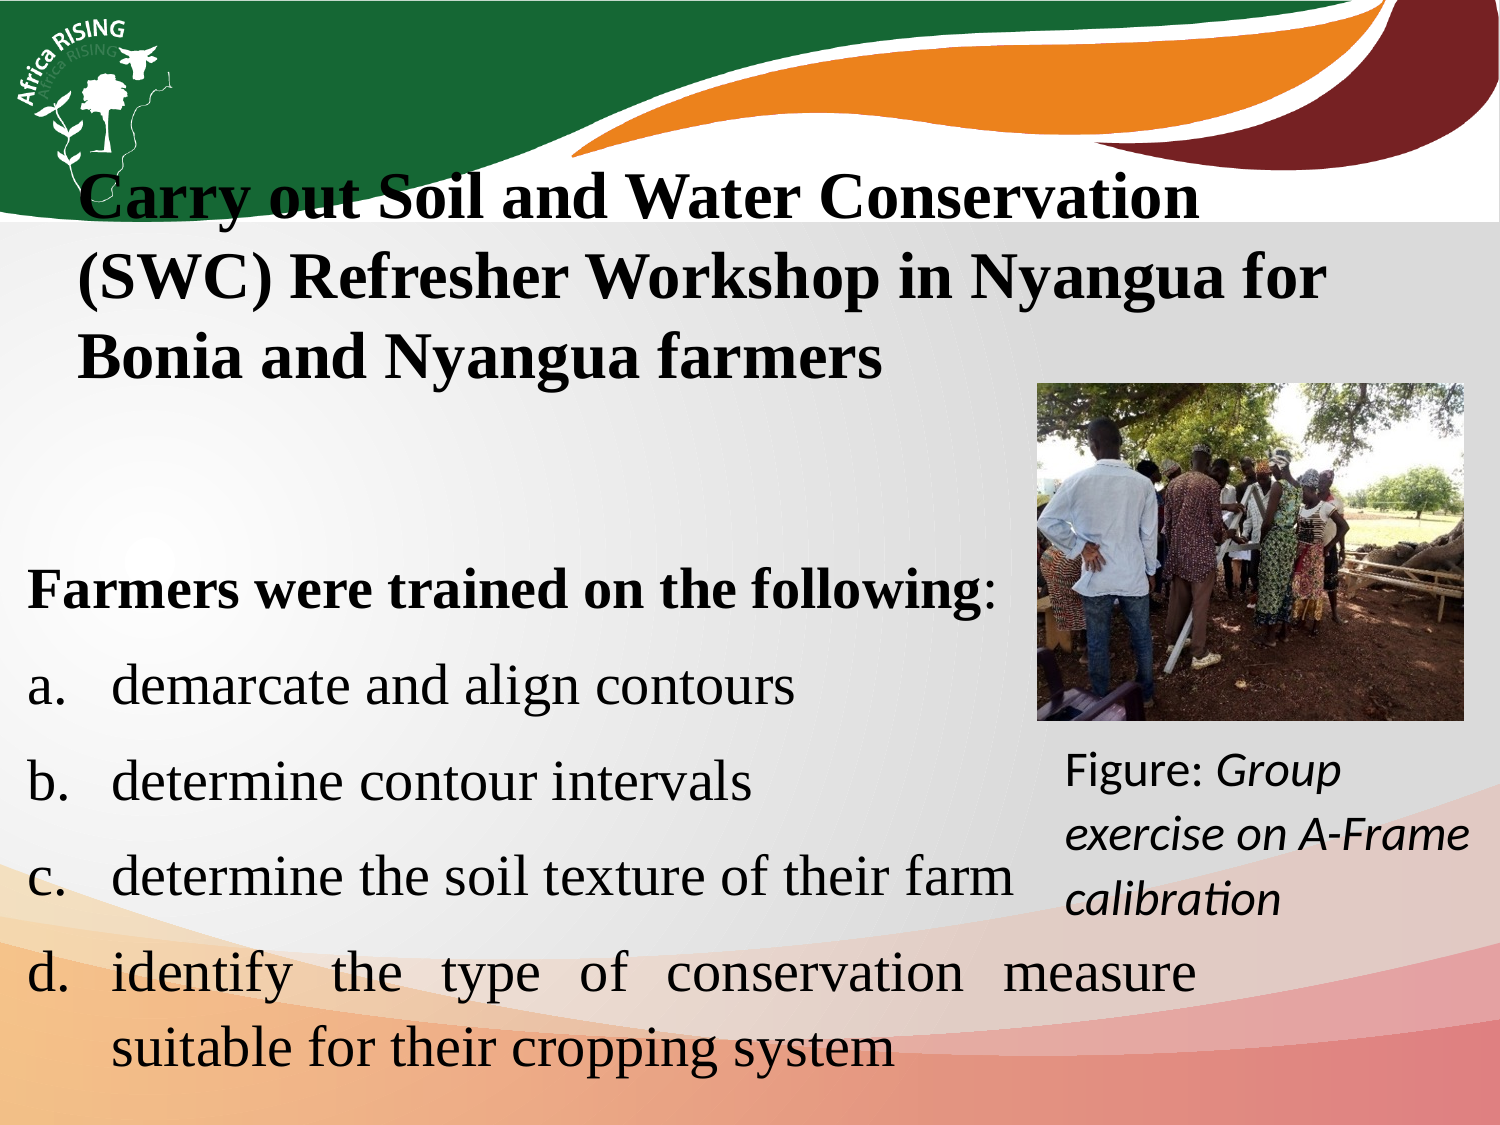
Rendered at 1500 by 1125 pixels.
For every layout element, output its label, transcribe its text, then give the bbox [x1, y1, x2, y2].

text_box Carry out Soil and Water Conservation (SWC) Refresher Workshop in Nyangua for Bonia and Nyangua farmers [62, 144, 1413, 399]
text_box Farmers were trained on the following: demarcate and align contours determine contour intervals determine the soil texture of their farm identify the type of conservation measure suitable for their cropping system [12, 538, 1213, 1086]
text_box Figure: Group exercise on A-Frame calibration [1050, 725, 1500, 933]
picture [1036, 382, 1465, 722]
picture [0, 0, 1499, 222]
